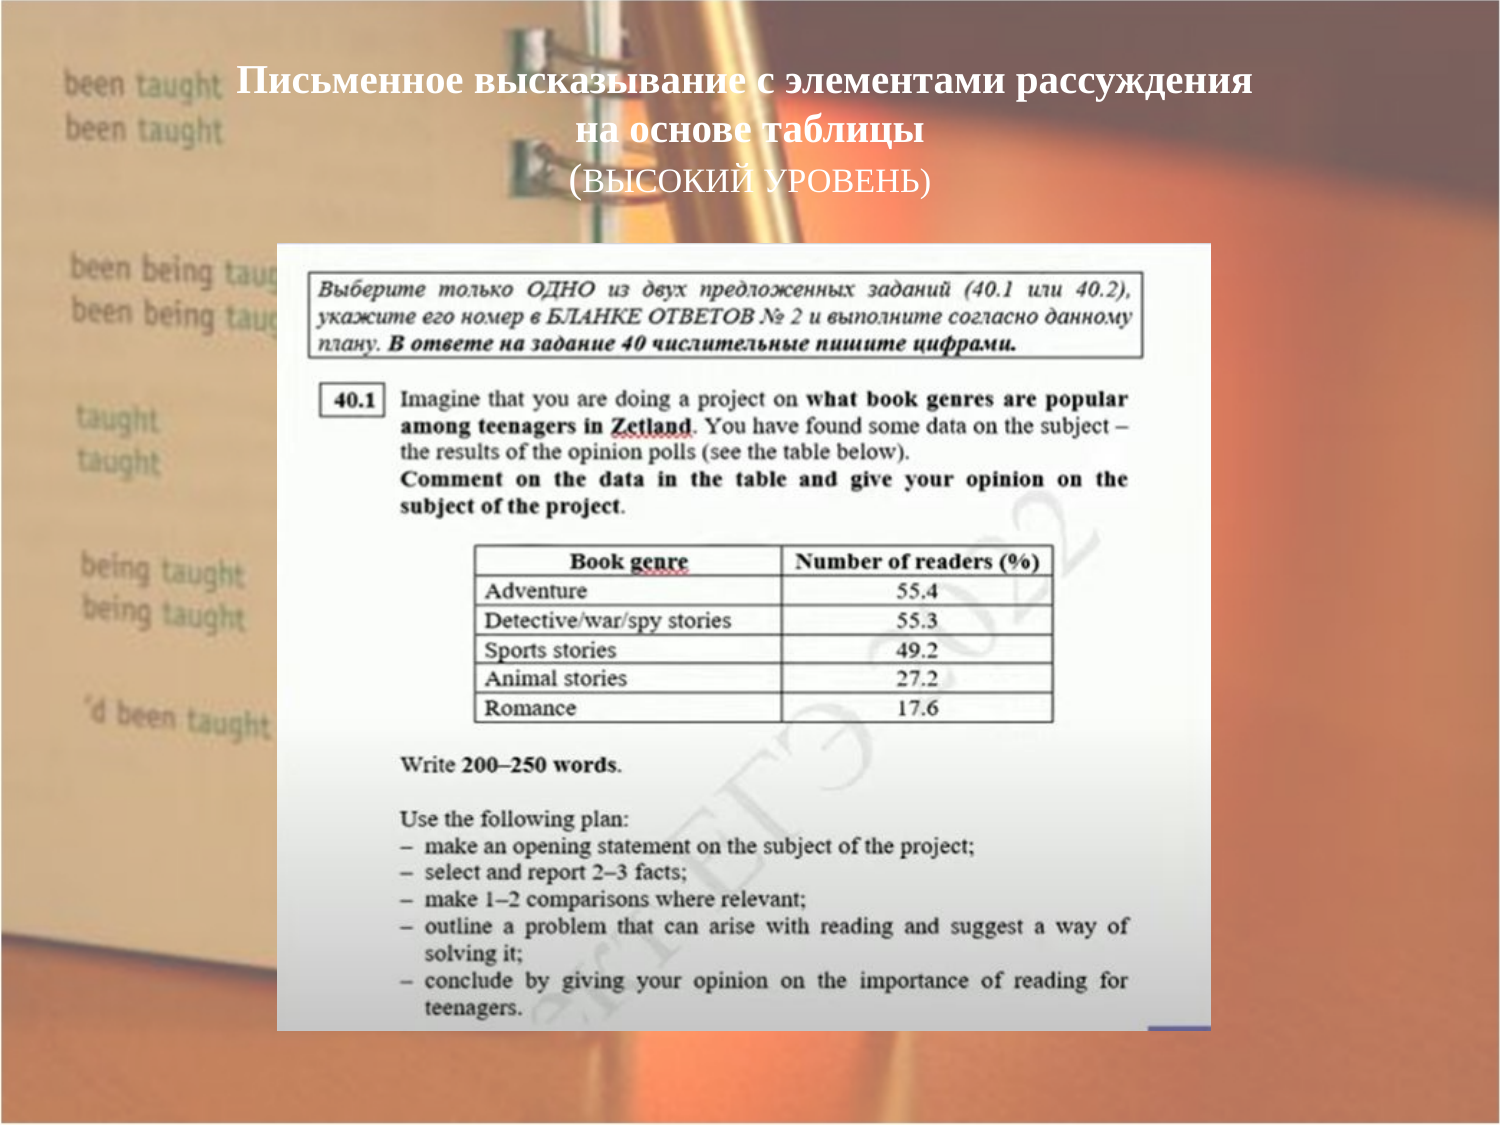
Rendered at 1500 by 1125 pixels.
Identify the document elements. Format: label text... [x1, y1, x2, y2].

title Письменное высказывание с элементами рассуждения на основе таблицы (ВЫСОКИЙ УРОВЕНЬ) [75, 45, 1425, 209]
picture [277, 243, 1211, 1031]
